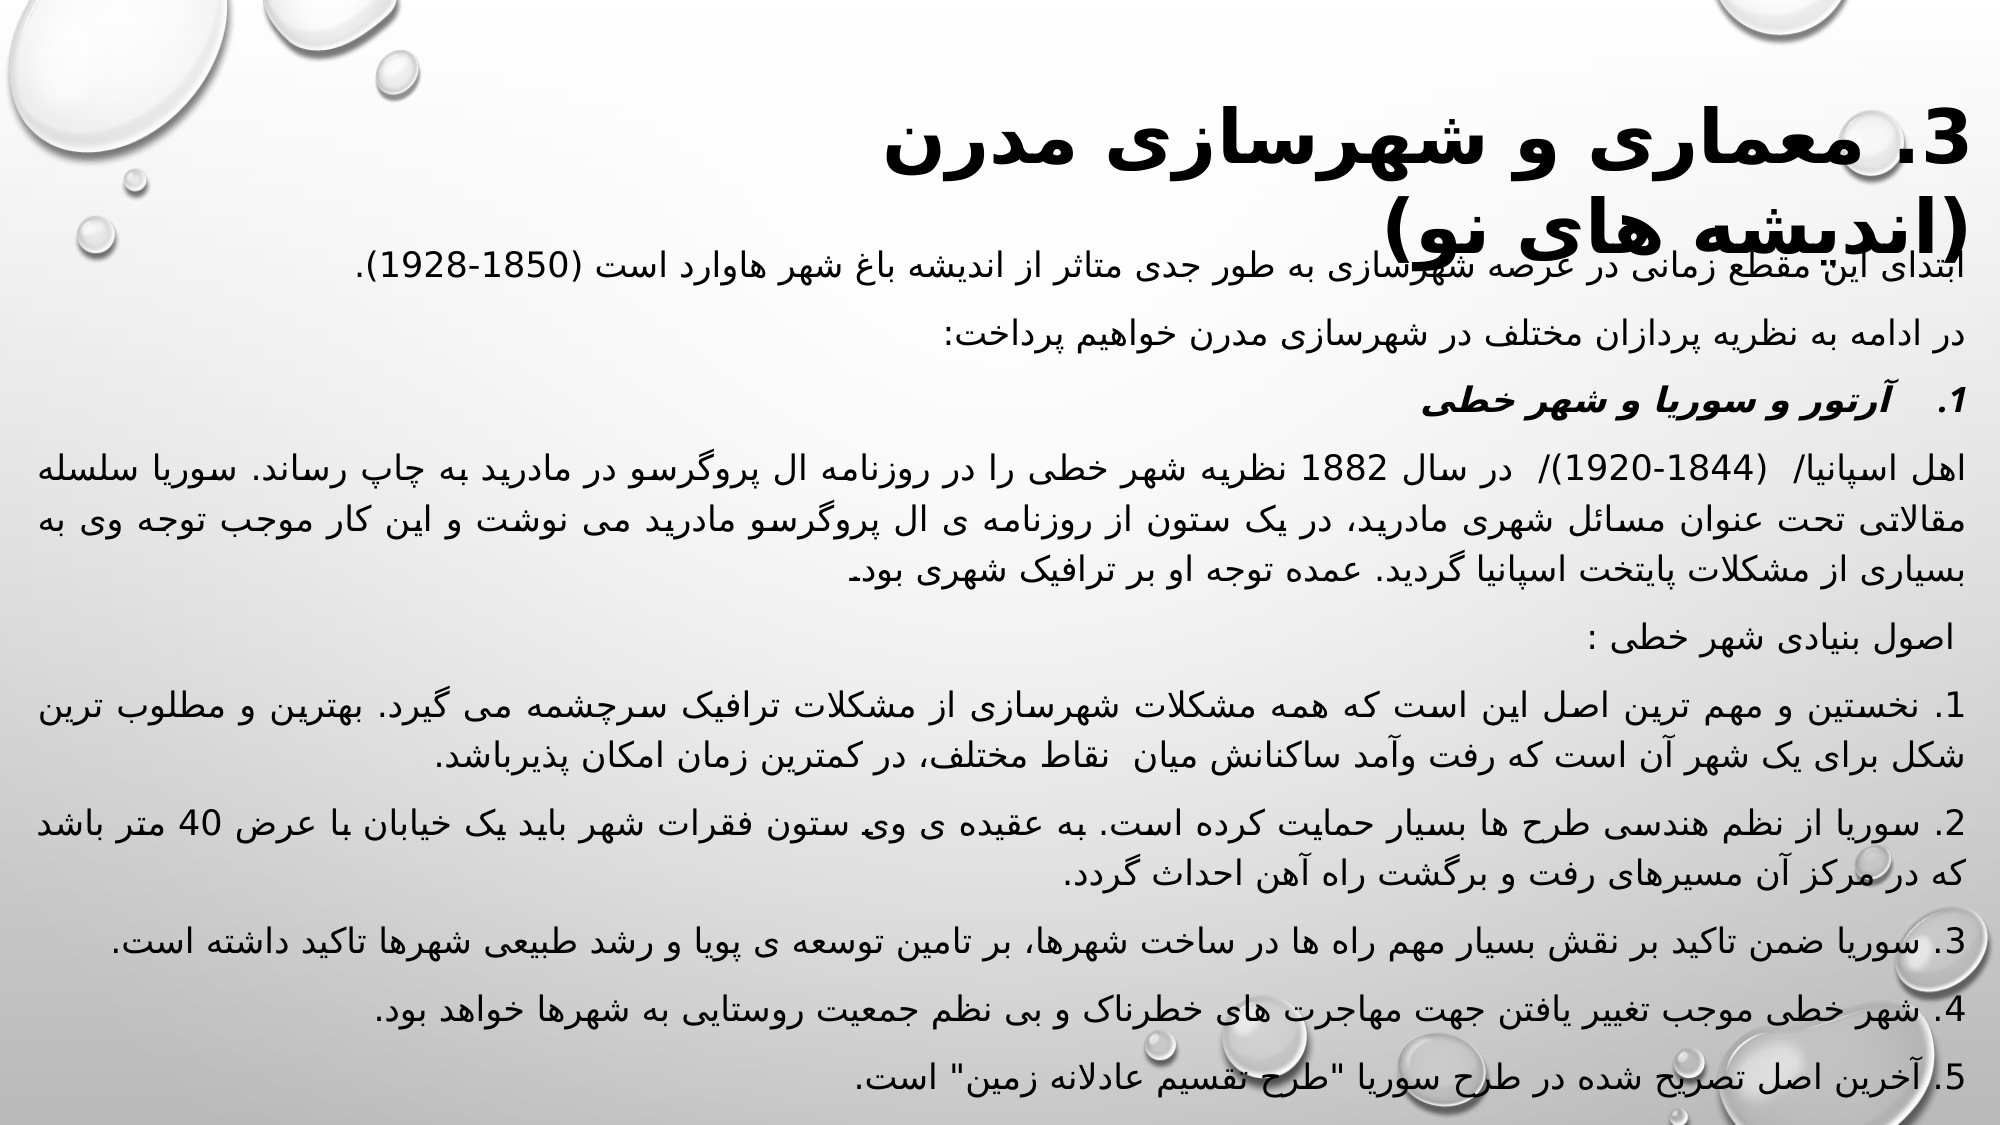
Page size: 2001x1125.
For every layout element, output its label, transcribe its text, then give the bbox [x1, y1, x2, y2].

picture [0, 0, 2000, 1125]
list ابتدای این مقطع زمانی در عرصه شهرسازی به طور جدی متاثر از اندیشه باغ شهر هاوارد است (1850-1928). در ادامه به نظریه پردازان مختلف در شهرسازی مدرن خواهیم پرداخت: آرتور و سوریا و شهر خطی اهل اسپانیا/ (1844-1920)/ در سال 1882 نظریه شهر خطی را در روزنامه ال پروگرسو در مادرید به چاپ رساند. سوریا سلسله مقالاتی تحت عنوان مسائل شهری مادرید، در یک ستون از روزنامه ی ال پروگرسو مادرید می نوشت و این کار موجب توجه وی به بسیاری از مشکلات پایتخت اسپانیا گردید. عمده توجه او بر ترافیک شهری بود. اصول بنیادی شهر خطی : 1. نخستین و مهم ترین اصل این است که همه مشکلات شهرسازی از مشکلات ترافیک سرچشمه می گیرد. بهترین و مطلوب ترین شکل برای یک شهر آن است که رفت وآمد ساکنانش میان نقاط مختلف، در کمترین زمان امکان پذیرباشد. 2. سوریا از نظم هندسی طرح ها بسیار حمایت کرده است. به عقیده ی وی ستون فقرات شهر باید یک خیابان با عرض 40 متر باشد که در مرکز آن مسیرهای رفت و برگشت راه آهن احداث گردد. 3. سوریا ضمن تاکید بر نقش بسیار مهم راه ها در ساخت شهرها، بر تامین توسعه ی پویا و رشد طبیعی شهرها تاکید داشته است. 4. شهر خطی موجب تغییر یافتن جهت مهاجرت های خطرناک و بی نظم جمعیت روستایی به شهرها خواهد بود. 5. آخرین اصل تصریح شده در طرح سوریا "طرح تقسیم عادلانه زمین" است. [20, 226, 1982, 1106]
text_box 3. معماری و شهرسازی مدرن (اندیشه های نو) [717, 80, 1989, 276]
